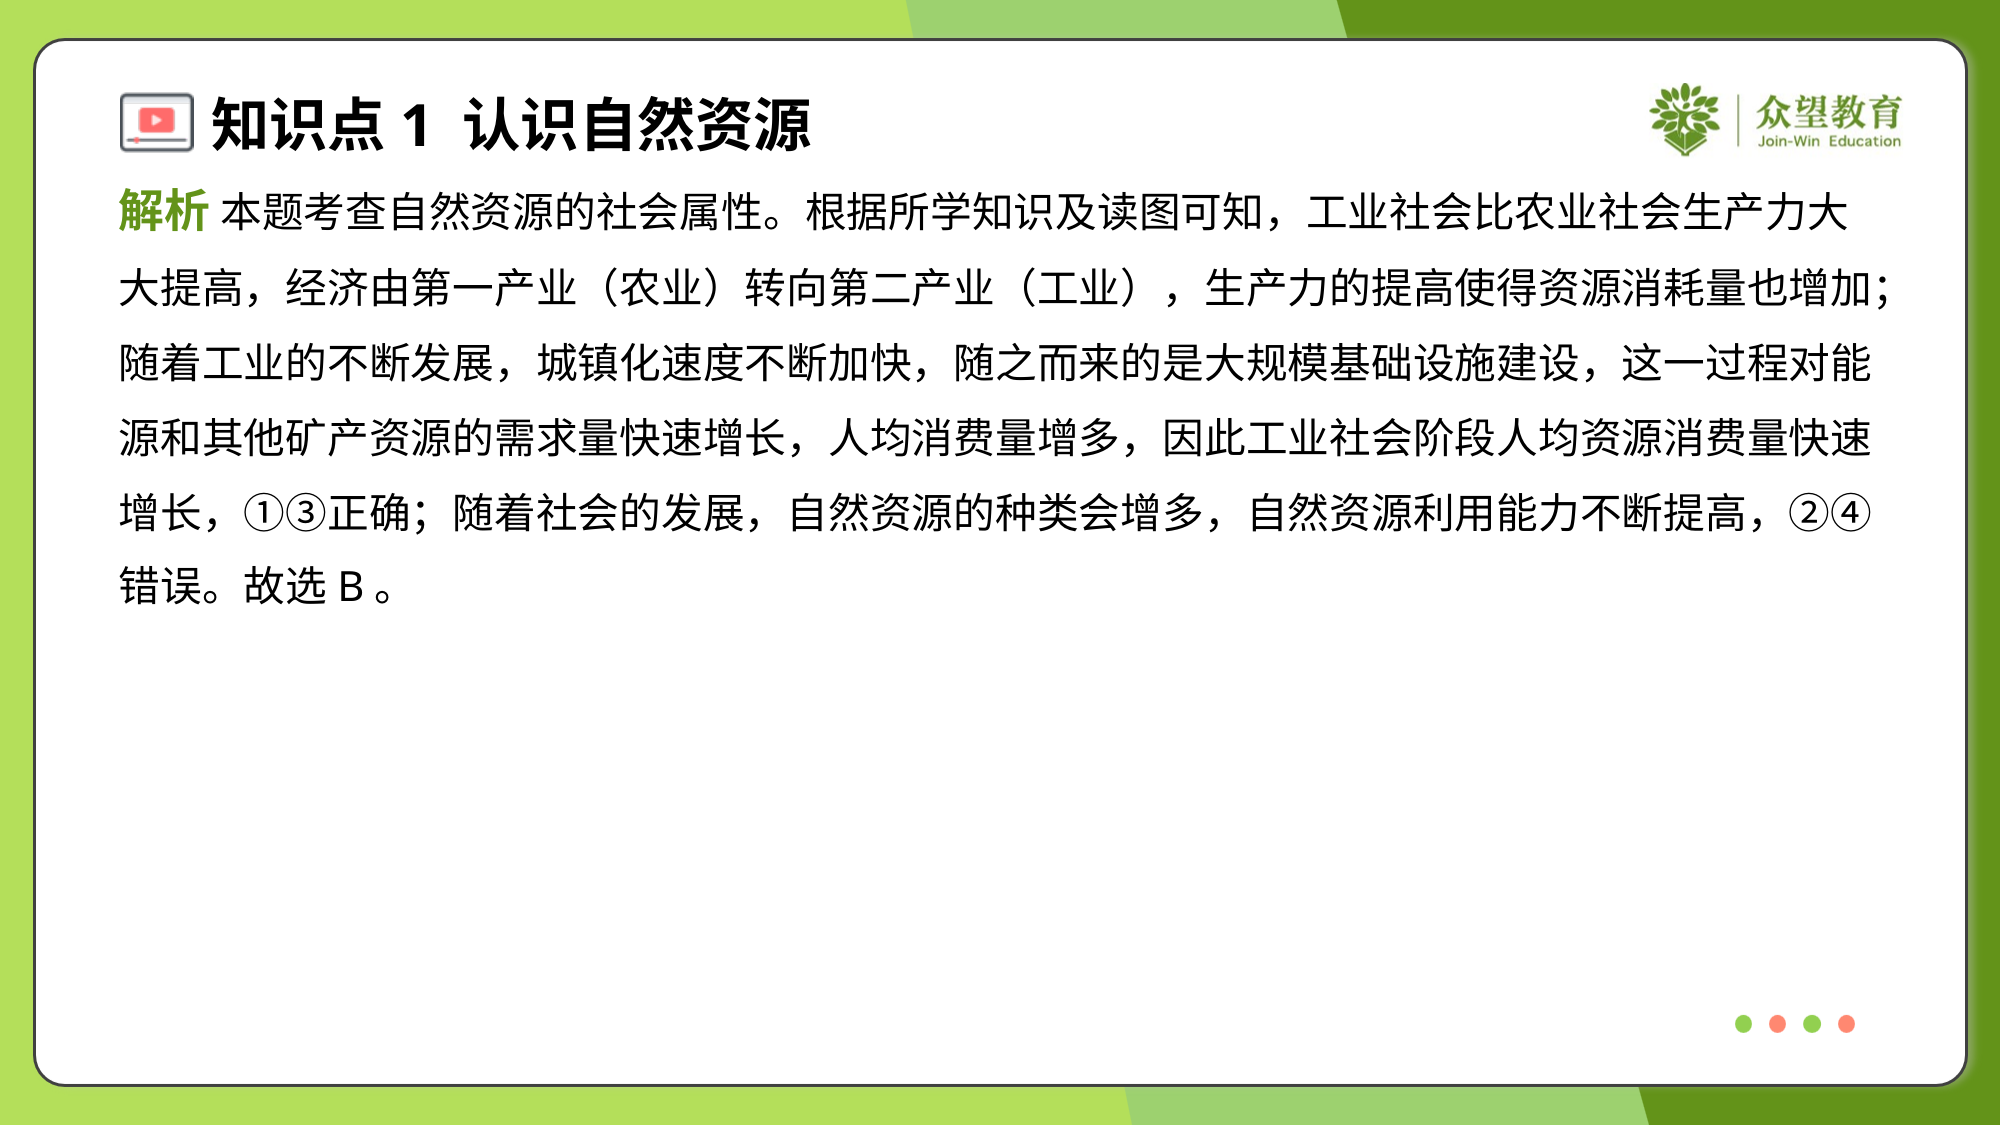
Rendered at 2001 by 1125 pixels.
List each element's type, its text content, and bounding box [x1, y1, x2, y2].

text_box 解析 本题考查自然资源的社会属性。根据所学知识及读图可知，工业社会比农业社会生产力大 大提高，经济由第一产业（农业）转向第二产业（工业），生产力的提高使得资源消耗量也增加； 随着工业的不断发展，城镇化速度不断加快，随之而来的是大规模基础设施建设，这一过程对能 源和其他矿产资源的需求量快速增长，人均消费量增多，因此工业社会阶段人均资源消费量快速 增长，①③正确；随着社会的发展，自然资源的种类会增多，自然资源利用能力不断提高，②④ 错误。故选B。 [118, 159, 1883, 602]
picture [0, 0, 2000, 1125]
